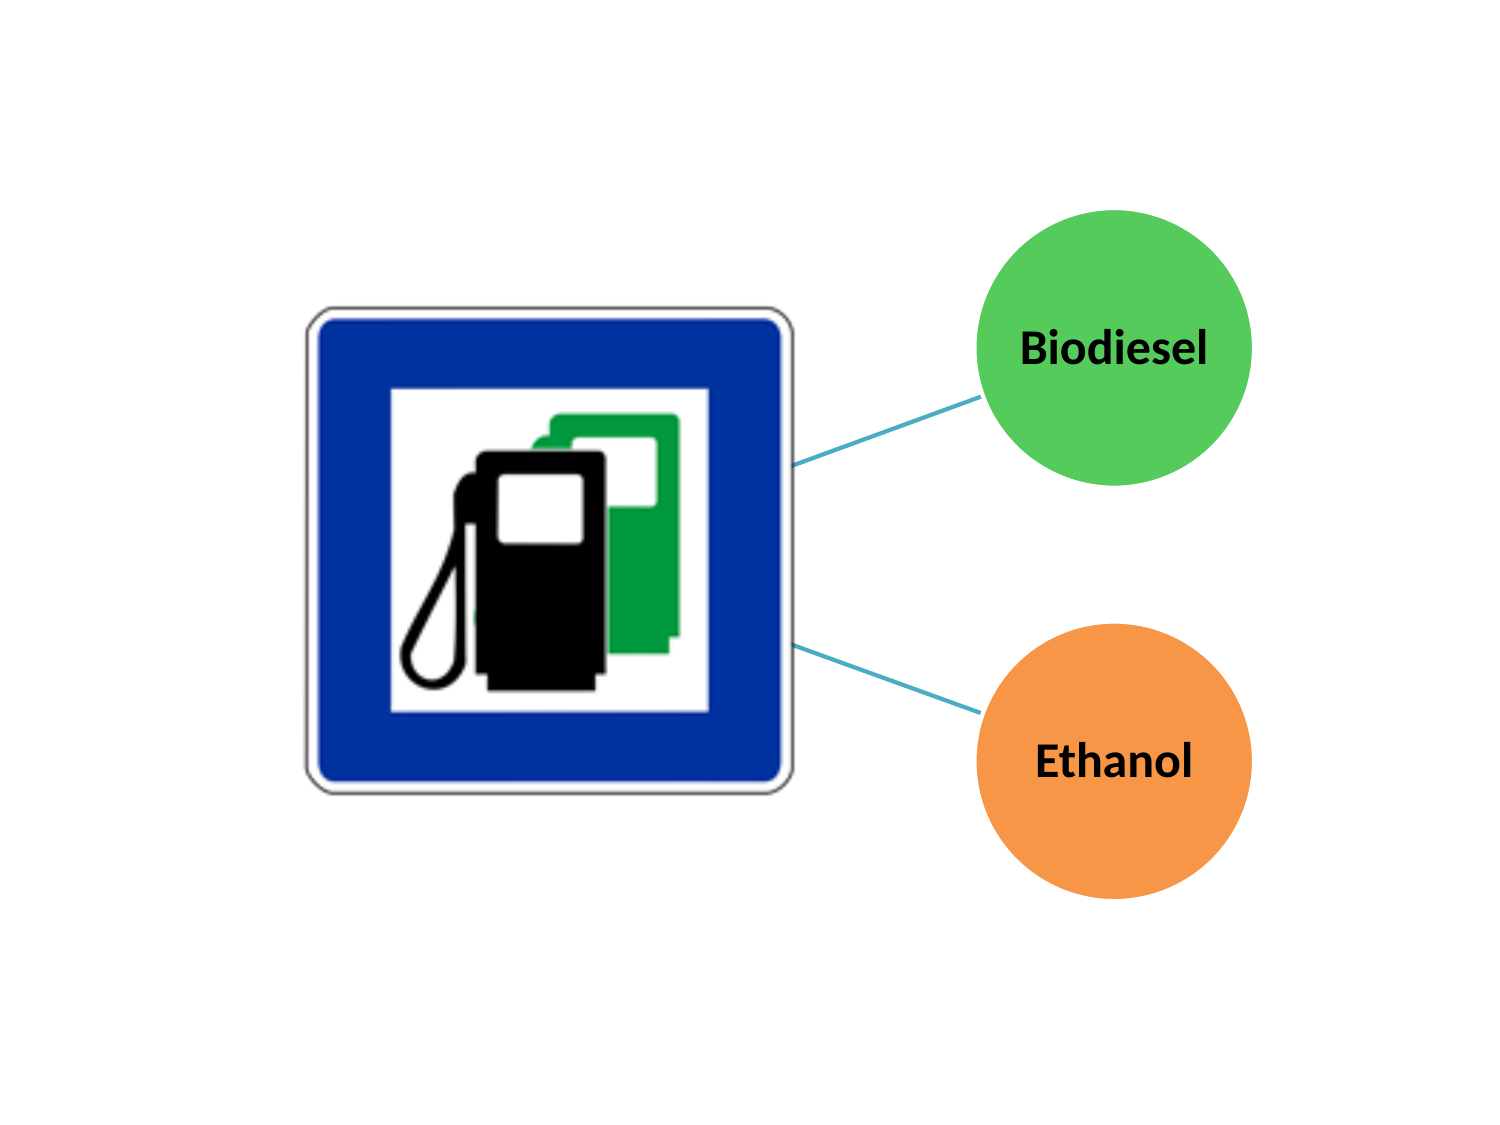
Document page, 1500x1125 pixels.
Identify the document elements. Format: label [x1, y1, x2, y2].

picture [300, 302, 798, 799]
list [253, 184, 1500, 928]
